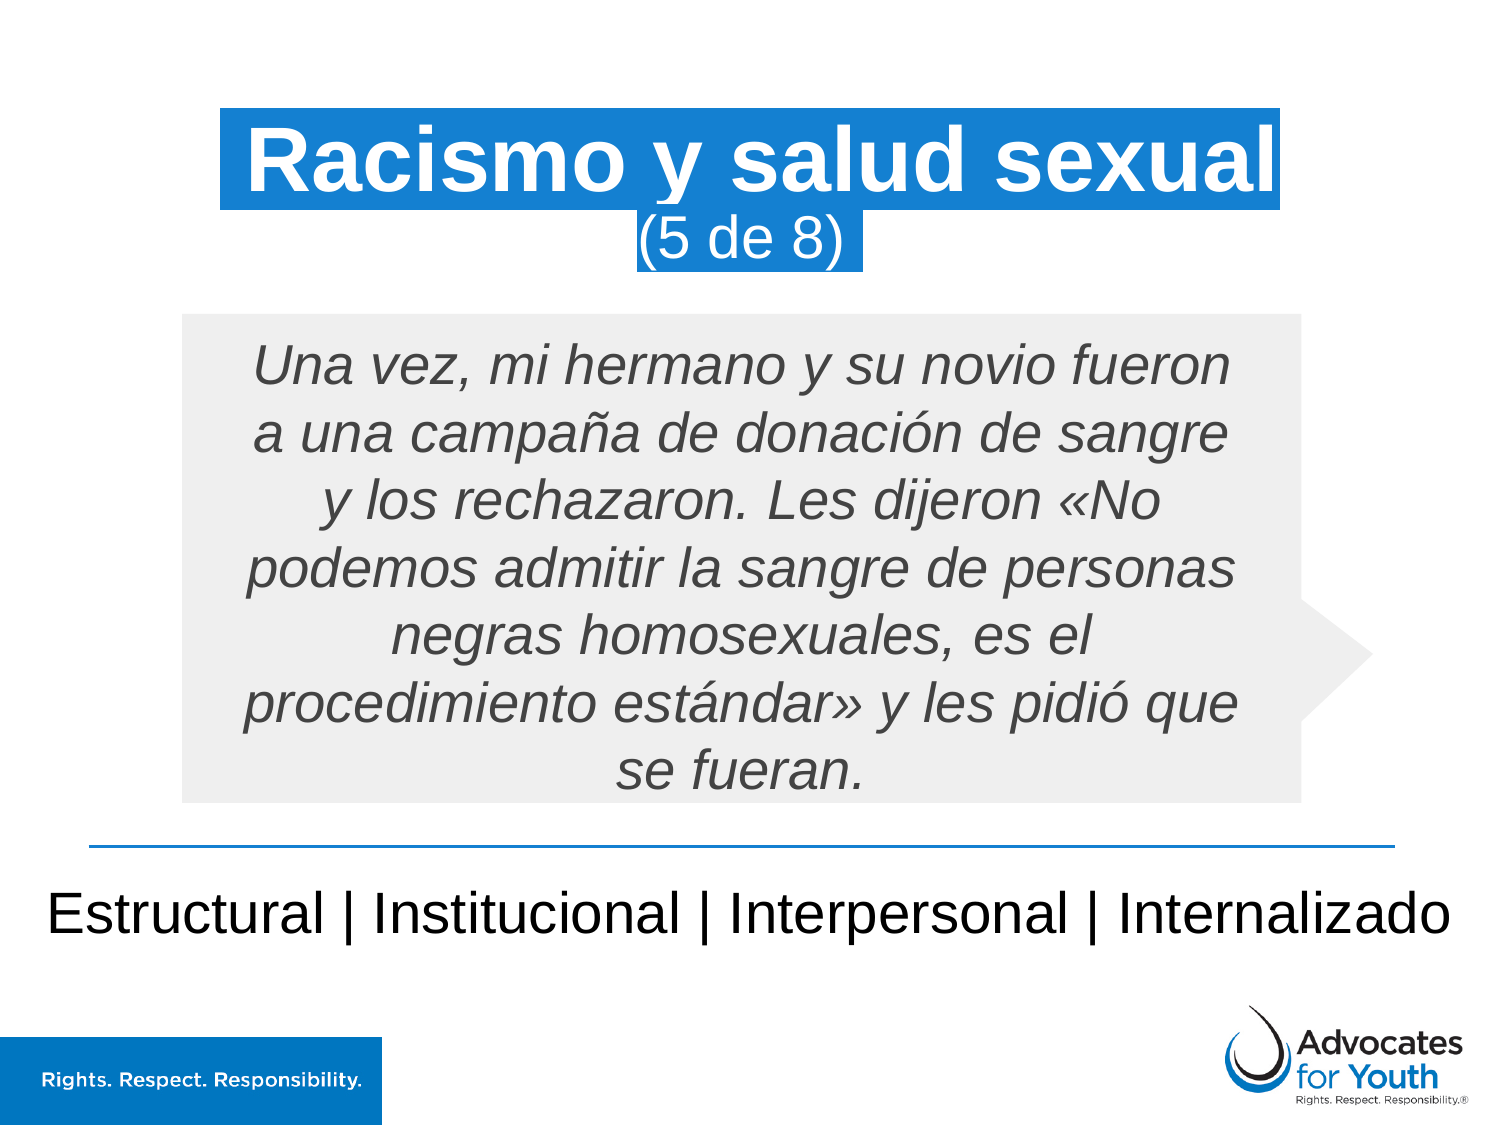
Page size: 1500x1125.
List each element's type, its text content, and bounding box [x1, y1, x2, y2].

text_box Una vez, mi hermano y su novio fueron a una campaña de donación de sangre y los rechazaron. Les dijeron «No podemos admitir la sangre de personas negras homosexuales, es el procedimiento estándar» y les pidió que se fueran. [228, 321, 1256, 809]
picture [0, 1037, 382, 1125]
list Estructural | Institucional | Interpersonal | Internalizado [0, 886, 1500, 1018]
picture [1200, 1018, 1500, 1125]
text_box [182, 313, 1374, 803]
title Racismo y salud sexual (5 de 8) [112, 99, 1388, 288]
